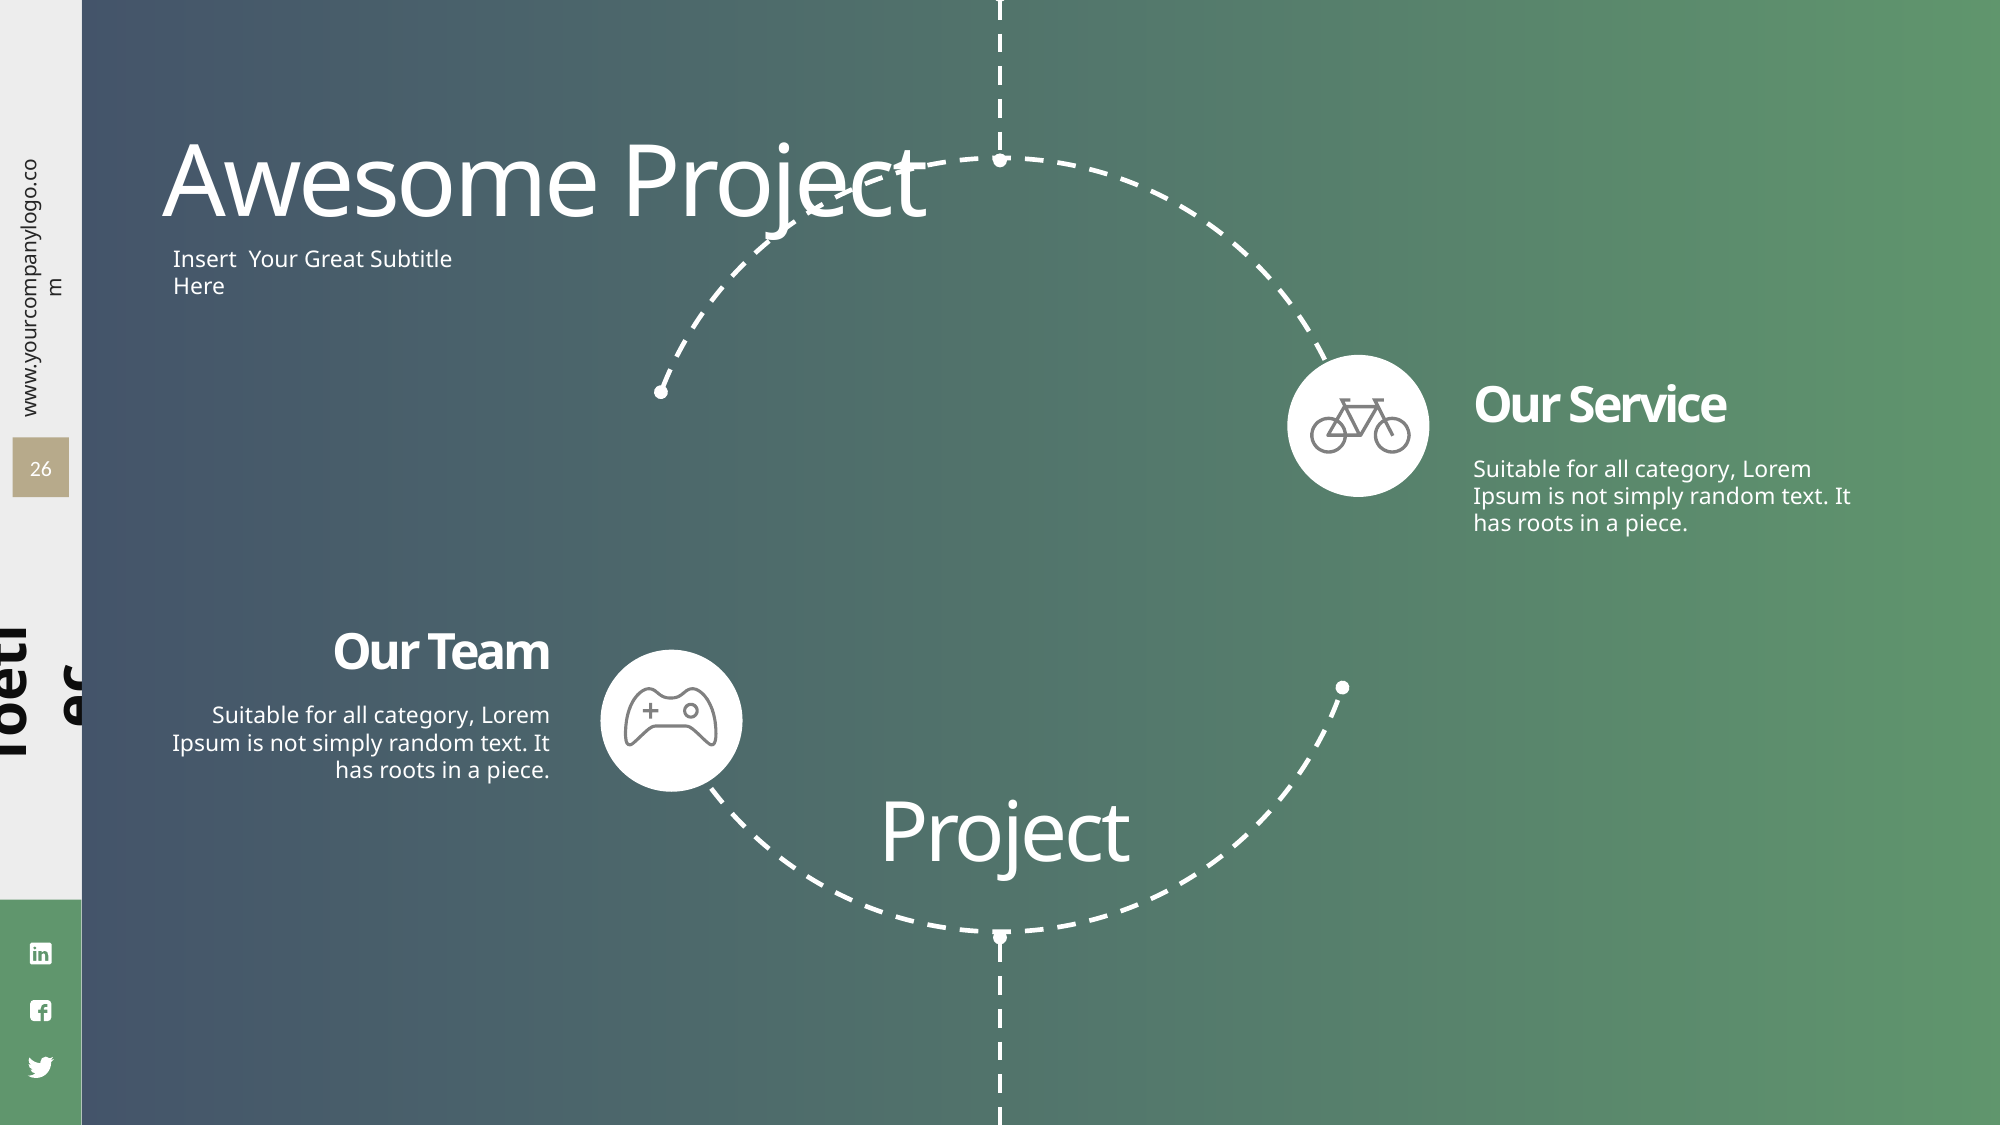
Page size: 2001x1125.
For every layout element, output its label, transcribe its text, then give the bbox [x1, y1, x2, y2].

picture [81, 0, 2000, 1125]
slide_number 26 [12, 437, 69, 498]
